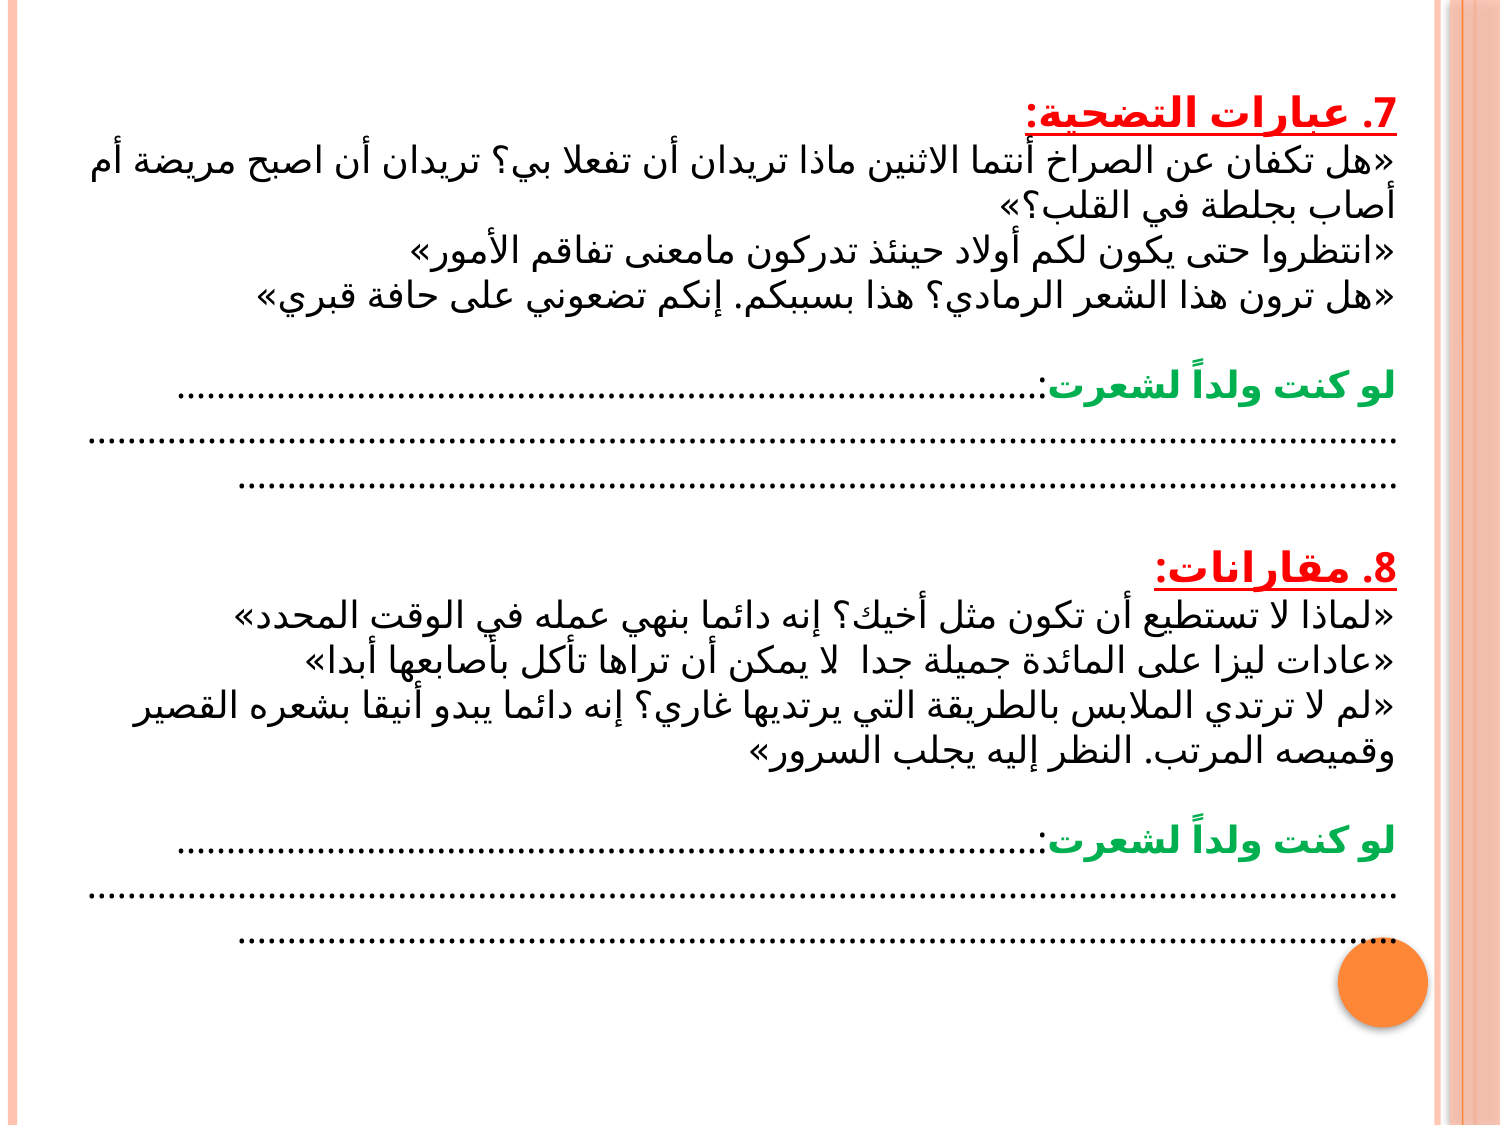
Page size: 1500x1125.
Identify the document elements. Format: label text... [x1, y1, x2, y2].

text_box 7. عبارات التضحية: «هل تكفان عن الصراخ أنتما الاثنين ماذا تريدان أن تفعلا بي؟ تريدان أن اصبح مريضة أم أصاب بجلطة في القلب؟» «انتظروا حتى يكون لكم أولاد حينئذ تدركون مامعنى تفاقم الأمور» «هل ترون هذا الشعر الرمادي؟ هذا بسببكم. إنكم تضعوني على حافة قبري» لو كنت ولداً لشعرت:...................................................................................... ....................................................................................................................................................................................................................................................... 8. مقارانات: «لماذا لا تستطيع أن تكون مثل أخيك؟ إنه دائما بنهي عمله في الوقت المحدد» «عادات ليزا على المائدة جميلة جدا. لا يمكن أن تراها تأكل بأصابعها أبدا» «لم لا ترتدي الملابس بالطريقة التي يرتديها غاري؟ إنه دائما يبدو أنيقا بشعره القصير وقميصه المرتب. النظر إليه يجلب السرور» لو كنت ولداً لشعرت:...................................................................................... ....................................................................................................................................................................................................................................................... [64, 78, 1412, 1003]
